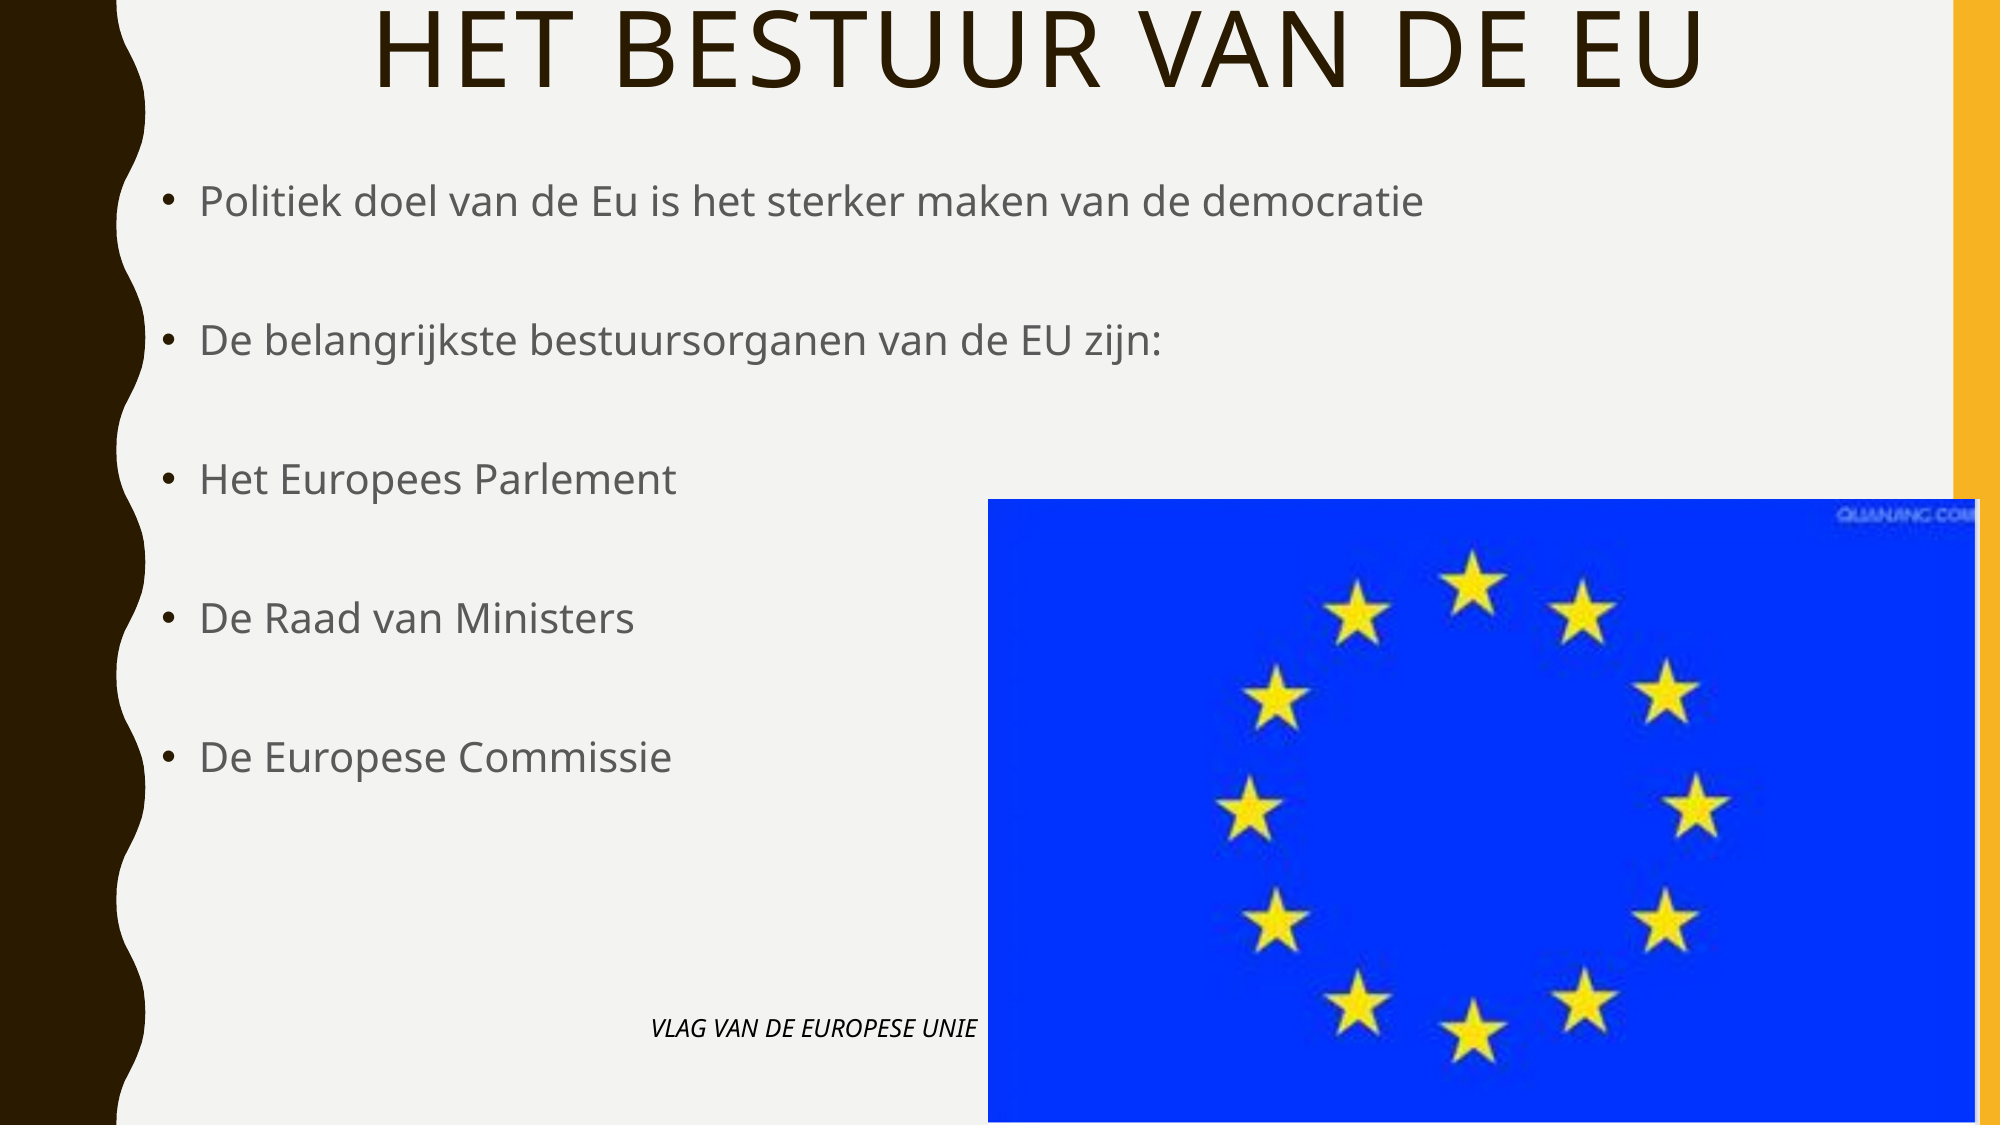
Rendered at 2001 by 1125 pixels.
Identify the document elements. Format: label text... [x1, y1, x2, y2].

picture [988, 499, 1980, 1125]
list Politiek doel van de Eu is het sterker maken van de democratie De belangrijkste bestuursorganen van de EU zijn: Het Europees Parlement De Raad van Ministers De Europese Commissie [146, 162, 1957, 1125]
title Het bestuur van de eu [205, 0, 1875, 135]
text_box VLAG VAN DE EUROPESE UNIE [635, 1004, 988, 1050]
